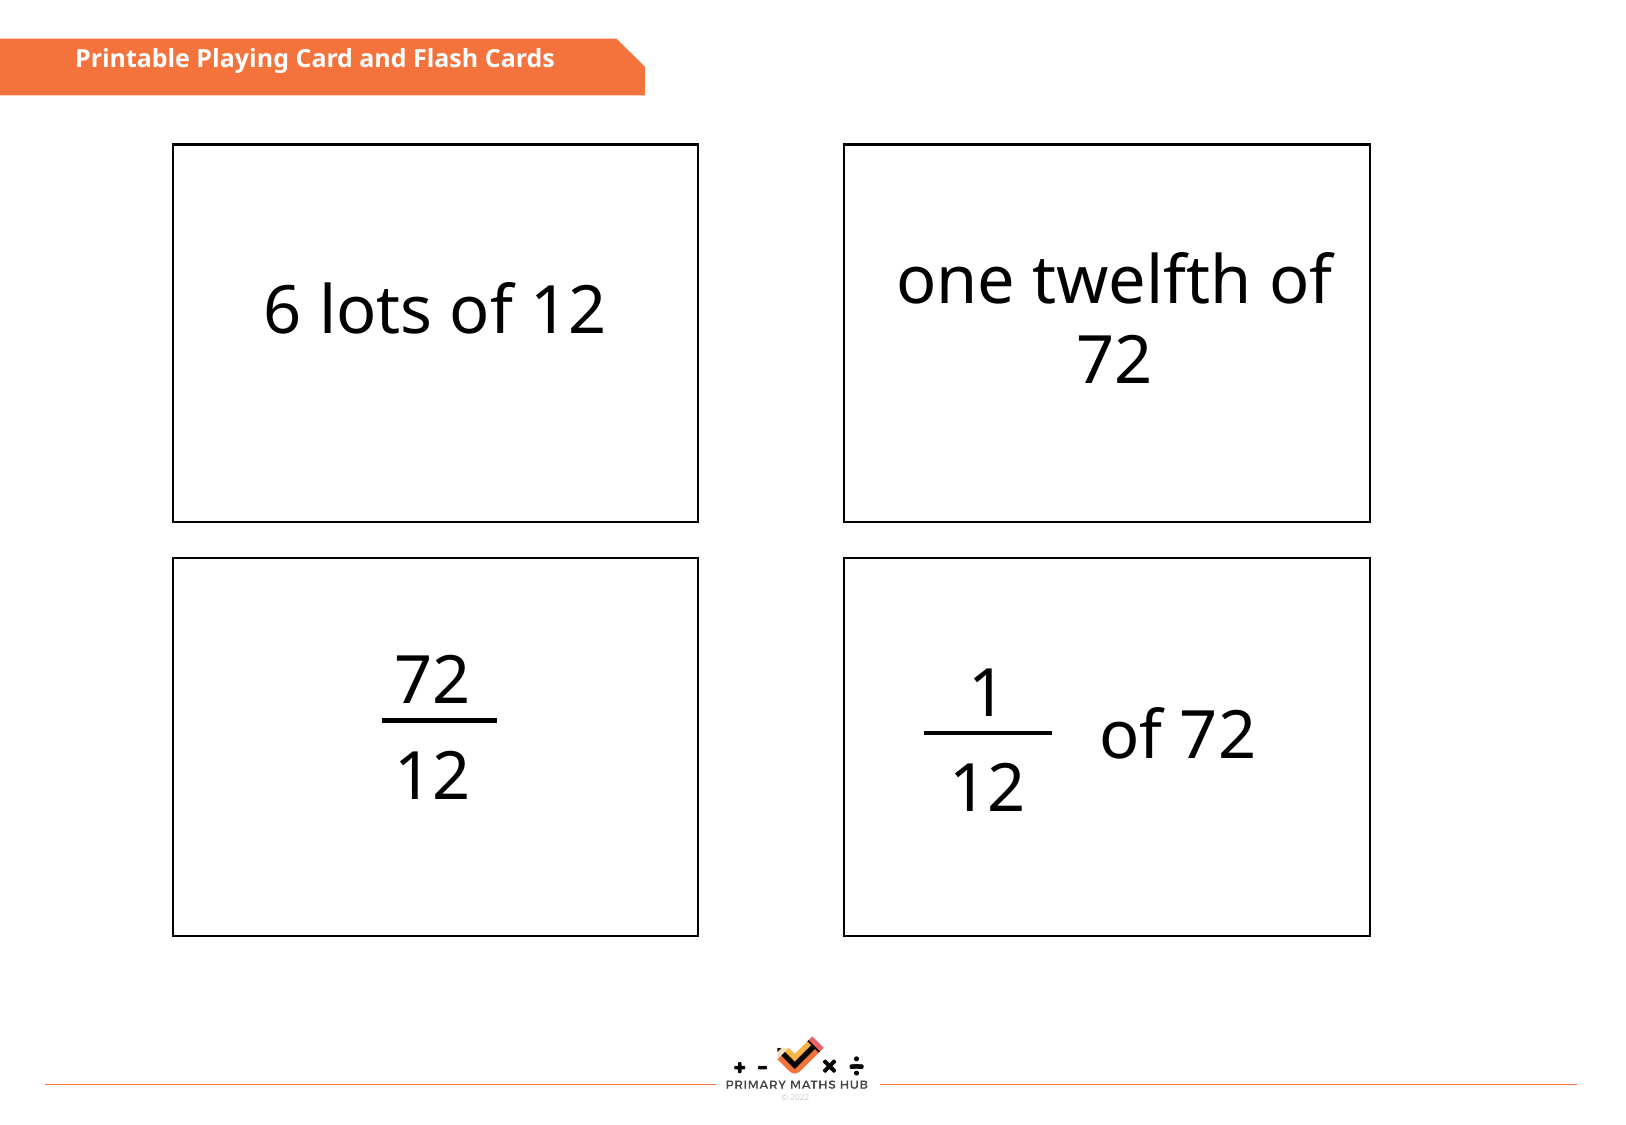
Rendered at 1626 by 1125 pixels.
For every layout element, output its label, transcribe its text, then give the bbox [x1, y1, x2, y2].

table_header 72 [368, 625, 497, 720]
text_box one twelfth of 72 [871, 229, 1358, 405]
text_box [172, 557, 699, 937]
text_box [172, 355, 699, 523]
table_header 1 [924, 638, 1052, 731]
text_box of 72 [1058, 684, 1298, 780]
text_box [843, 557, 1371, 937]
table_cell 12 [368, 720, 497, 815]
text_box [172, 143, 699, 259]
text_box [843, 143, 1371, 523]
table_cell 12 [924, 735, 1052, 828]
text_box © 2022 [720, 1084, 870, 1110]
text_box 6 lots of 12 [172, 259, 699, 355]
picture [722, 1034, 872, 1094]
text_box Printable Playing Card and Flash Cards [0, 37, 646, 97]
